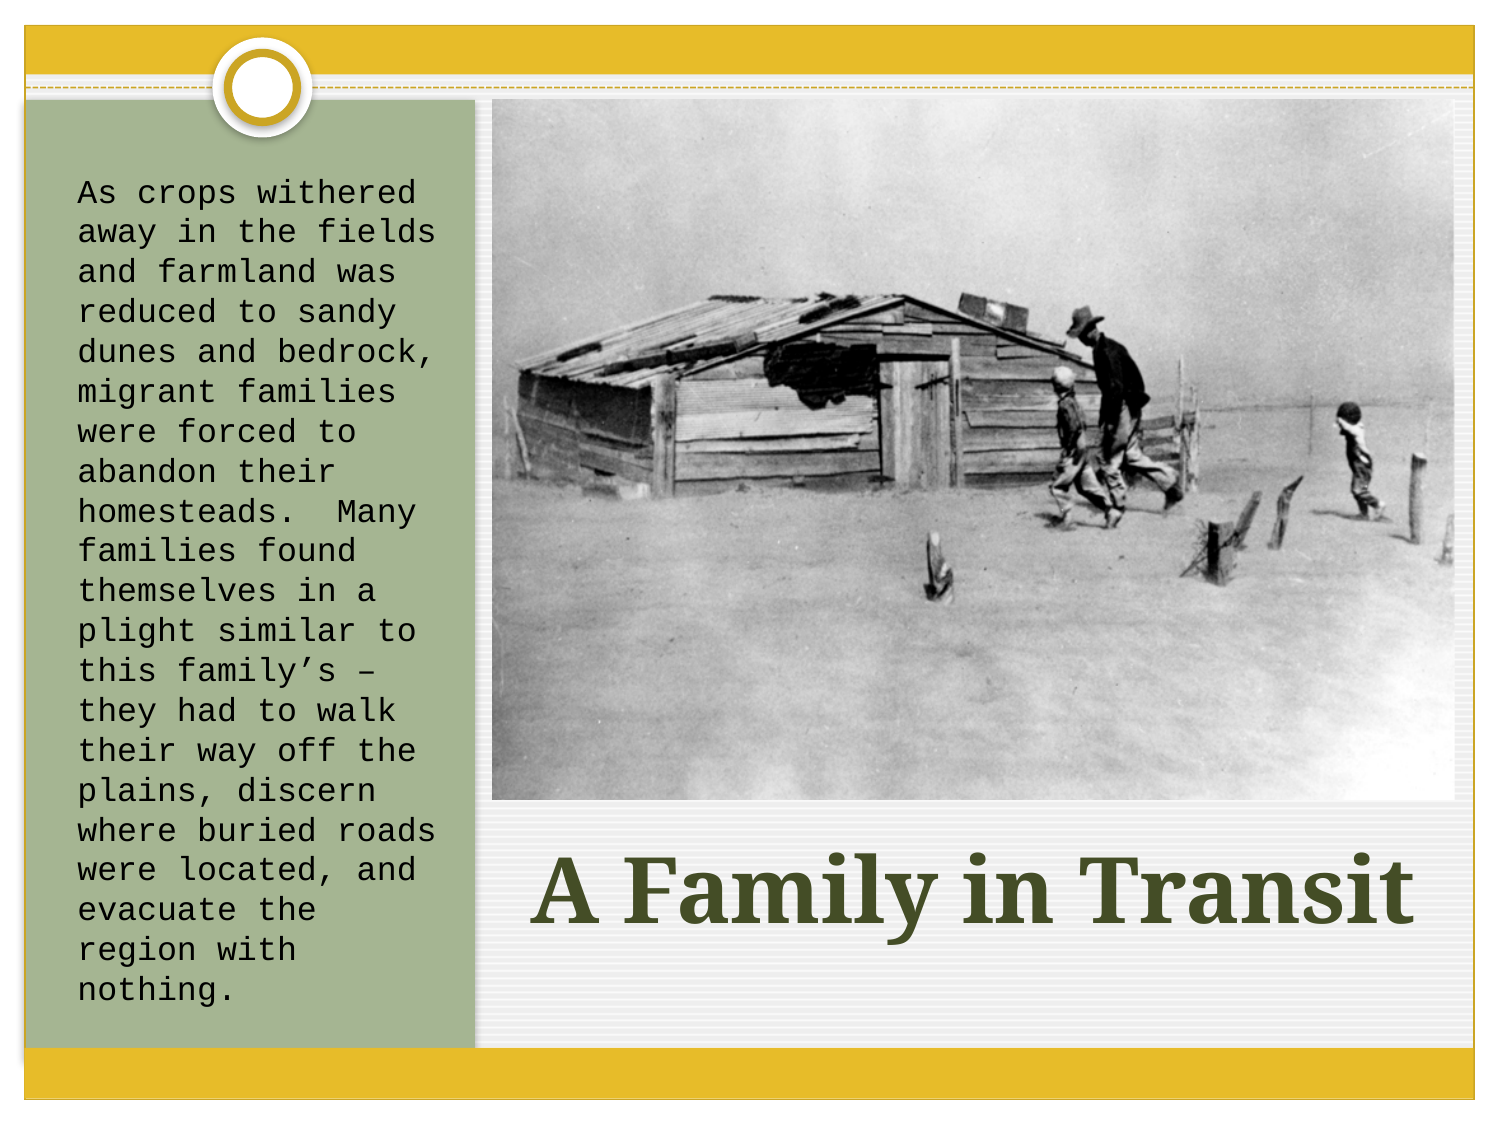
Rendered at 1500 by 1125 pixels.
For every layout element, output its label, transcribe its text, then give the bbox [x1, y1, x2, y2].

list As crops withered away in the fields and farmland was reduced to sandy dunes and bedrock, migrant families were forced to abandon their homesteads. Many families found themselves in a plight similar to this family’s – they had to walk their way off the plains, discern where buried roads were located, and evacuate the region with nothing. [62, 162, 463, 1025]
title A Family in Transit [492, 825, 1455, 1025]
picture [491, 99, 1455, 801]
